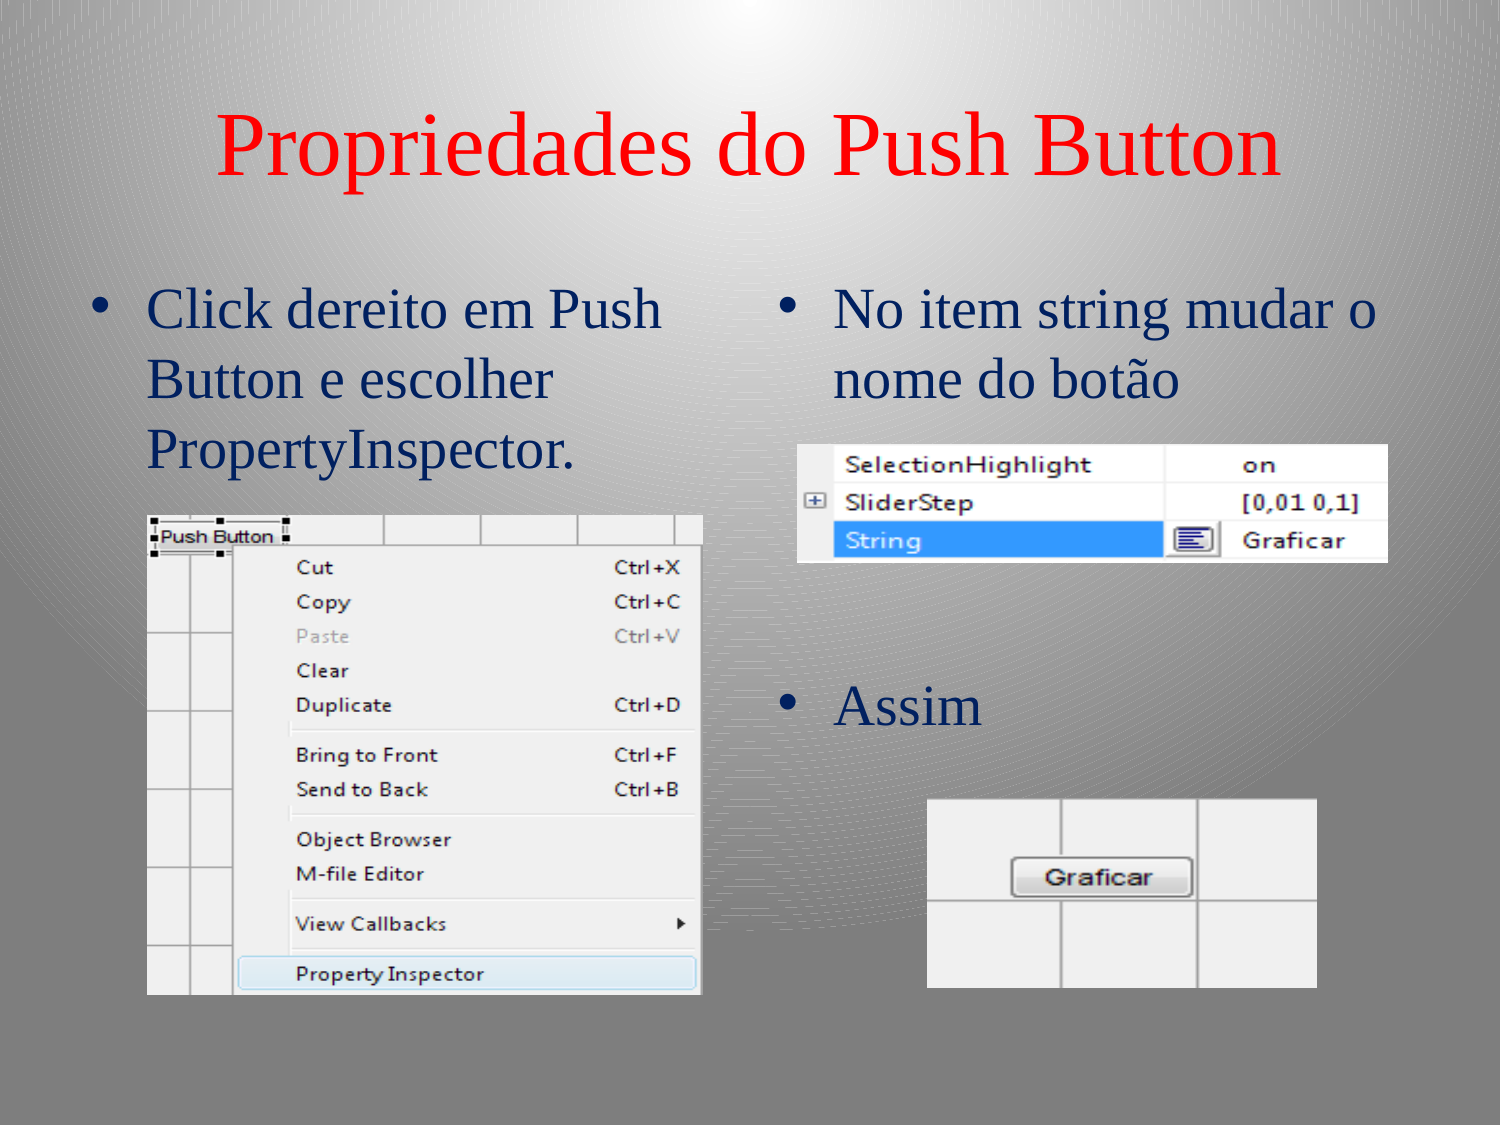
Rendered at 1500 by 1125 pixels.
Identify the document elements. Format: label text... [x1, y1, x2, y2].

list Click dereito em Push Button e escolher PropertyInspector. [75, 262, 738, 1005]
list No item string mudar o nome do botão Assim [762, 262, 1425, 1005]
picture [147, 514, 703, 996]
picture [796, 444, 1389, 563]
title Propriedades do Push Button [75, 45, 1425, 233]
picture [926, 798, 1318, 988]
